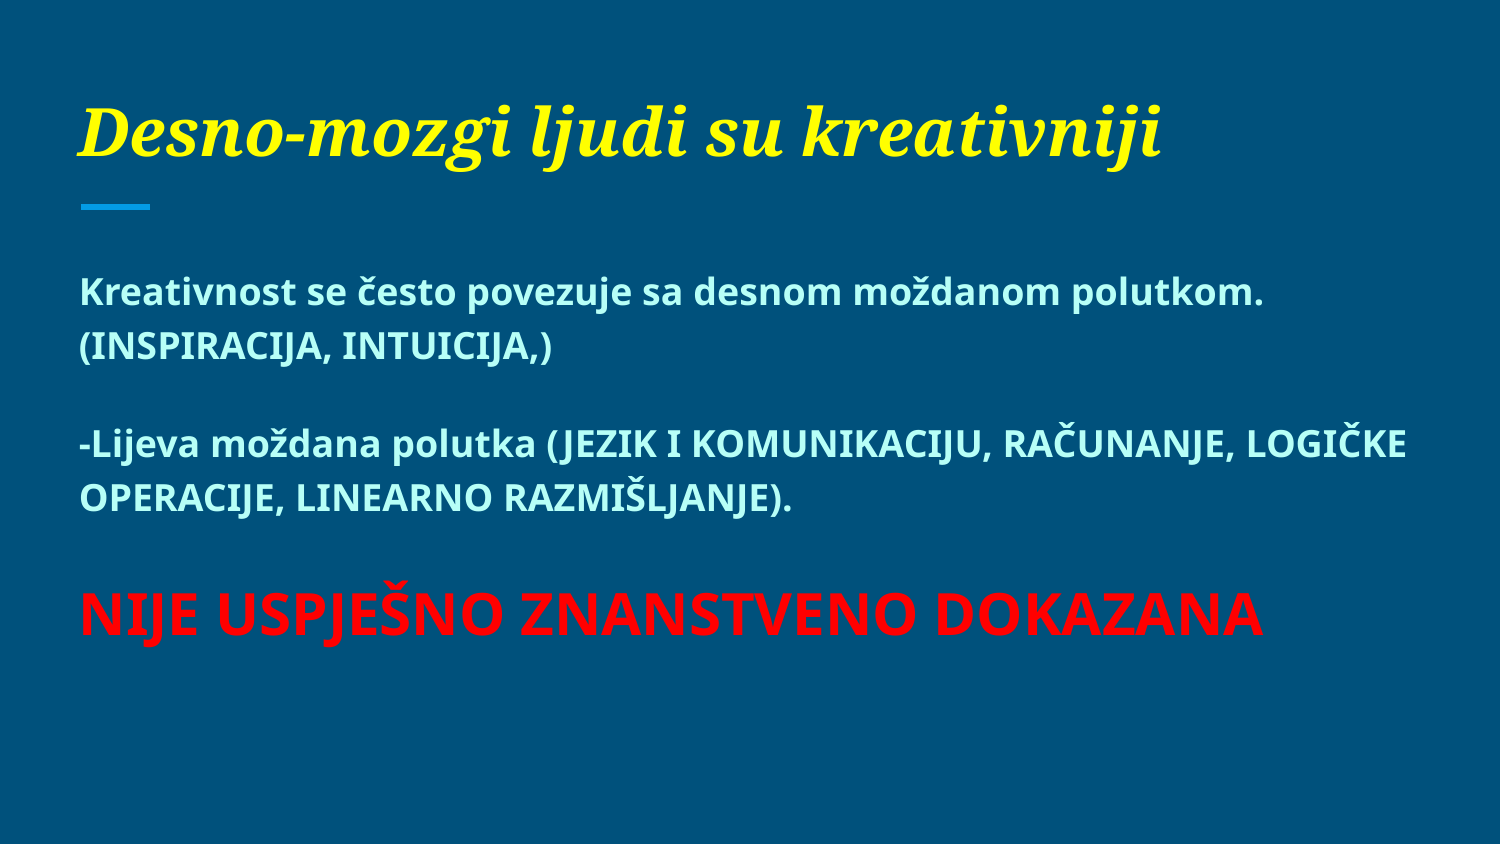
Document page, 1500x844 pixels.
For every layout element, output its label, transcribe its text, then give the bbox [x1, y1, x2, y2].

title Desno-mozgi ljudi su kreativniji [63, 75, 1437, 188]
list Kreativnost se često povezuje sa desnom moždanom polutkom.(INSPIRACIJA, INTUICIJA,) -Lijeva moždana polutka (JEZIK I KOMUNIKACIJU, RAČUNANJE, LOGIČKE OPERACIJE, LINEARNO RAZMIŠLJANJE). NIJE USPJEŠNO ZNANSTVENO DOKAZANA [63, 244, 1437, 750]
